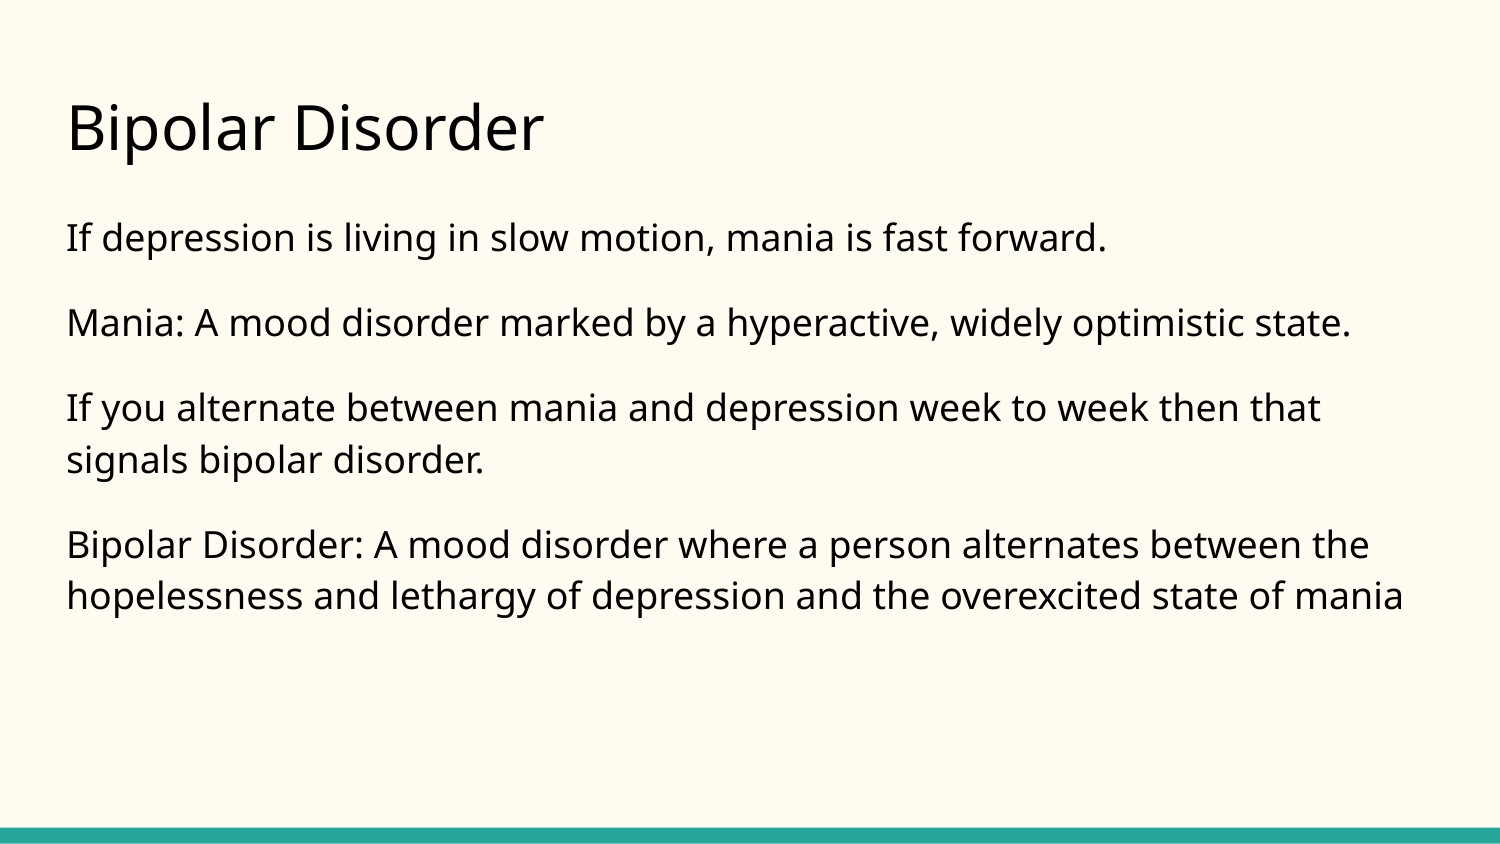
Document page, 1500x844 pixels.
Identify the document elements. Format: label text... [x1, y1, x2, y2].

list If depression is living in slow motion, mania is fast forward. Mania: A mood disorder marked by a hyperactive, widely optimistic state. If you alternate between mania and depression week to week then that signals bipolar disorder. Bipolar Disorder: A mood disorder where a person alternates between the hopelessness and lethargy of depression and the overexcited state of mania [51, 192, 1449, 750]
title Bipolar Disorder [51, 72, 1449, 174]
